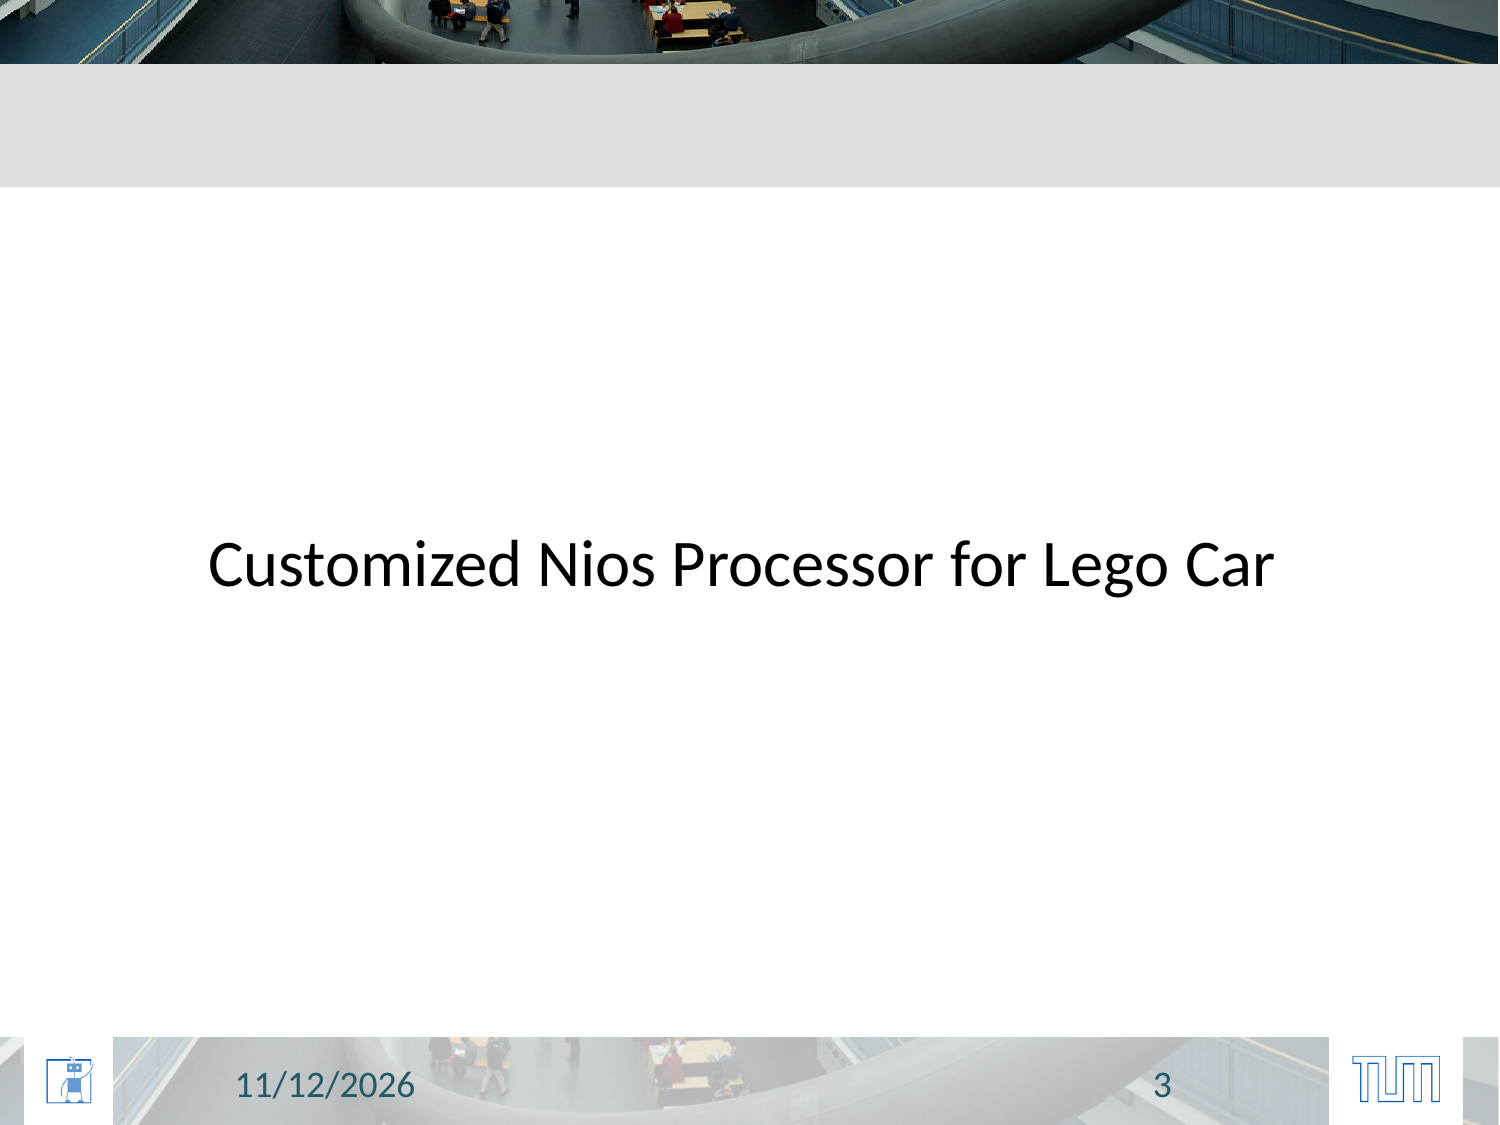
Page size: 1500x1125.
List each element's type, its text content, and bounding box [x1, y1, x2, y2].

picture [0, 0, 1500, 64]
picture [0, 1032, 1500, 1125]
slide_number 3 [1012, 1052, 1313, 1113]
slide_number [162, 1052, 488, 1113]
list Customized Nios Processor for Lego Car [75, 512, 1425, 1025]
